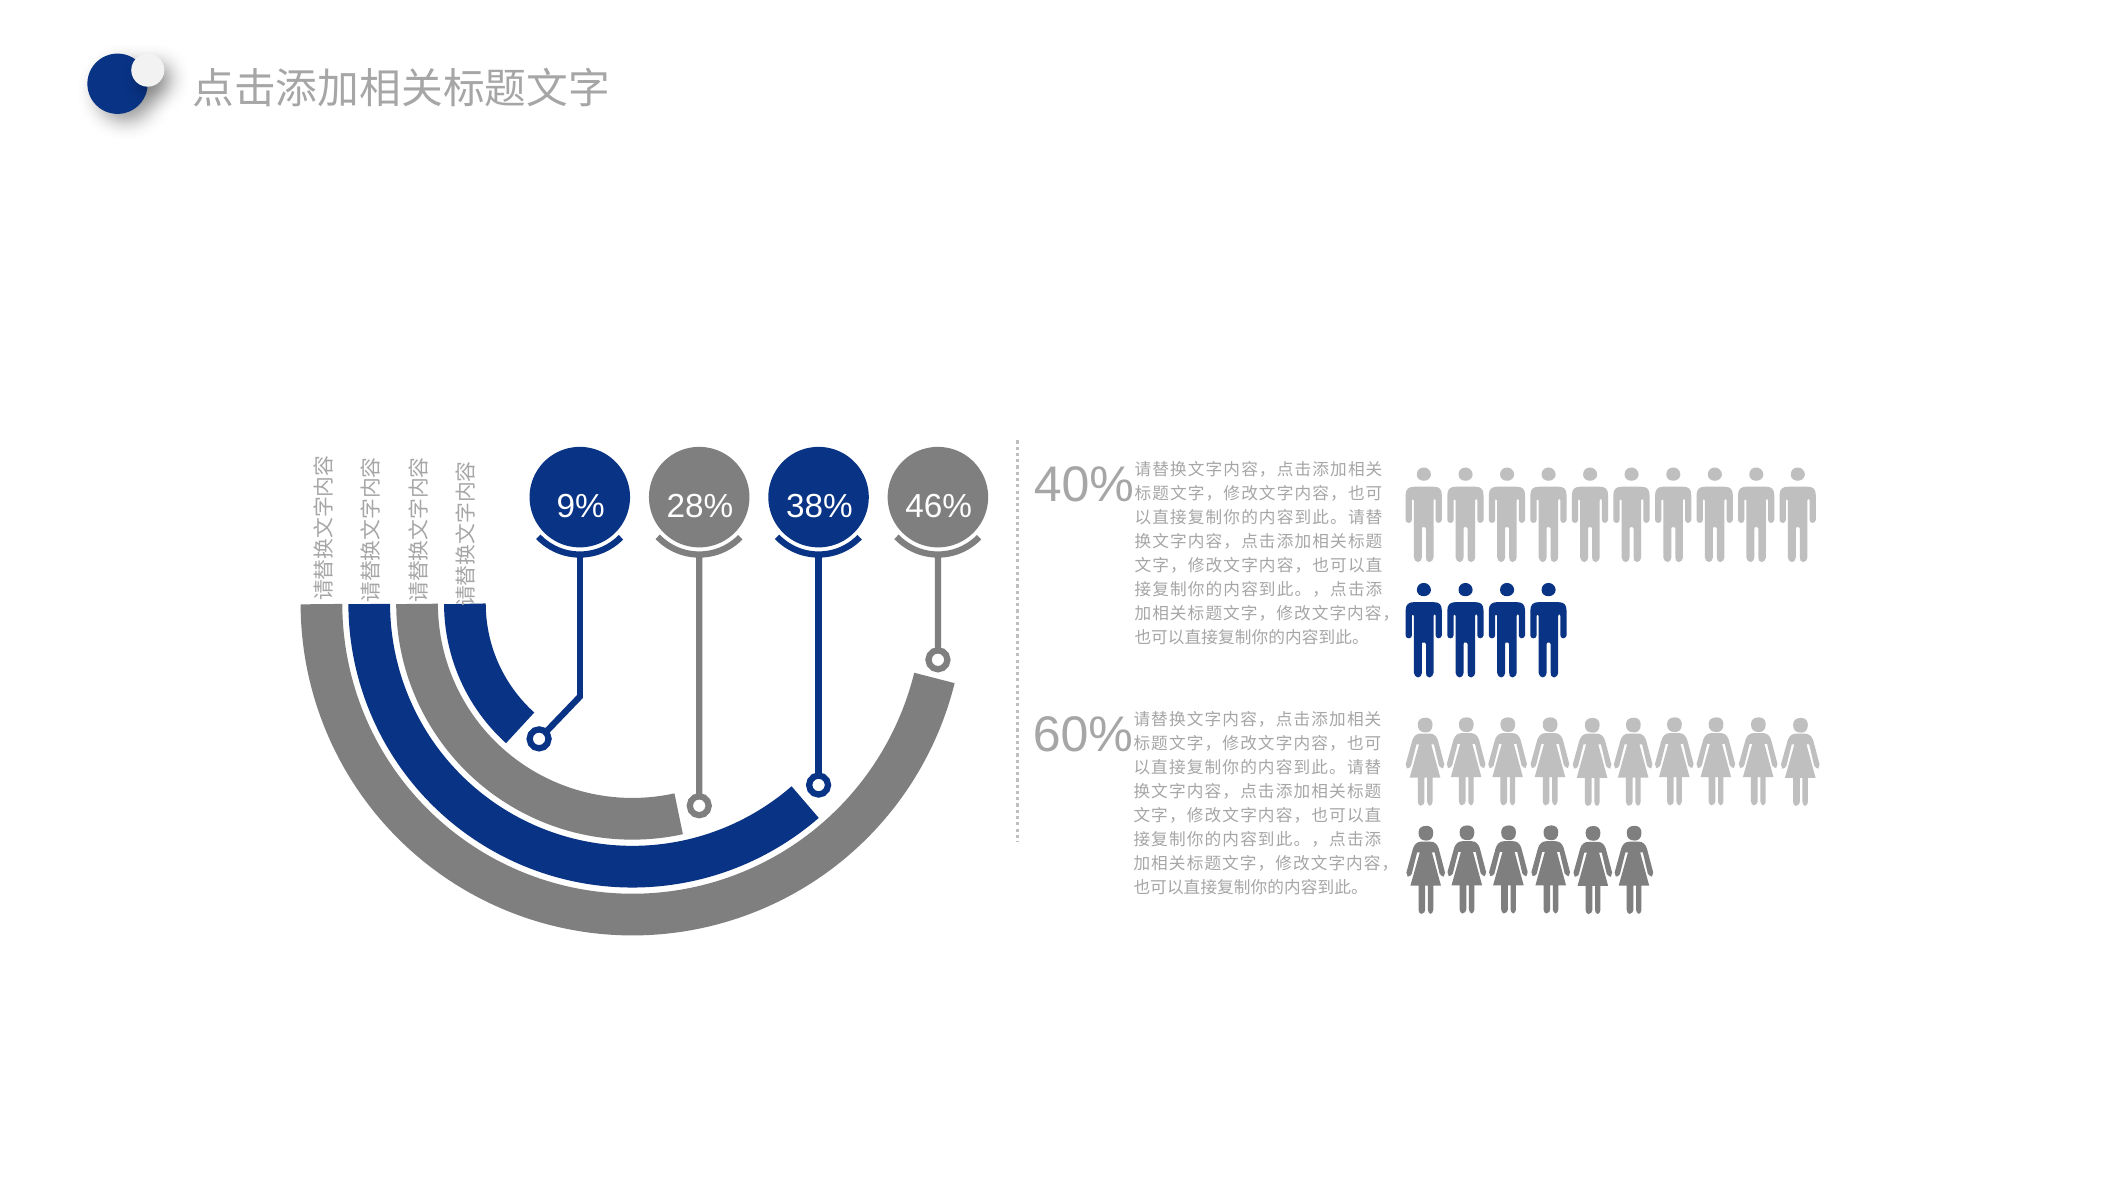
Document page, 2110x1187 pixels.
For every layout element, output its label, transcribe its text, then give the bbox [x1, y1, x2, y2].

text_box 点击添加相关标题文字 [176, 53, 680, 114]
text_box 40% [1018, 451, 1158, 512]
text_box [1406, 825, 1654, 915]
text_box 40% [1010, 451, 1017, 512]
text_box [1405, 582, 1567, 678]
text_box [86, 52, 142, 115]
text_box 60% [1018, 701, 1157, 762]
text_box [321, 292, 996, 915]
text_box 60% [1009, 701, 1017, 762]
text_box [1405, 717, 1820, 807]
text_box 请替换文字内容，点击添加相关标题文字，修改文字内容，也可以直接复制你的内容到此。请替换文字内容，点击添加相关标题文字，修改文字内容，也可以直接复制你的内容到此。，点击添加相关标题文字，修改文字内容，也可以直接复制你的内容到此。 [1133, 705, 1382, 897]
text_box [1405, 467, 1816, 563]
text_box [130, 52, 166, 88]
text_box 请替换文字内容 [305, 382, 321, 601]
text_box 请替换文字内容，点击添加相关标题文字，修改文字内容，也可以直接复制你的内容到此。请替换文字内容，点击添加相关标题文字，修改文字内容，也可以直接复制你的内容到此。，点击添加相关标题文字，修改文字内容，也可以直接复制你的内容到此。 [1134, 455, 1383, 647]
